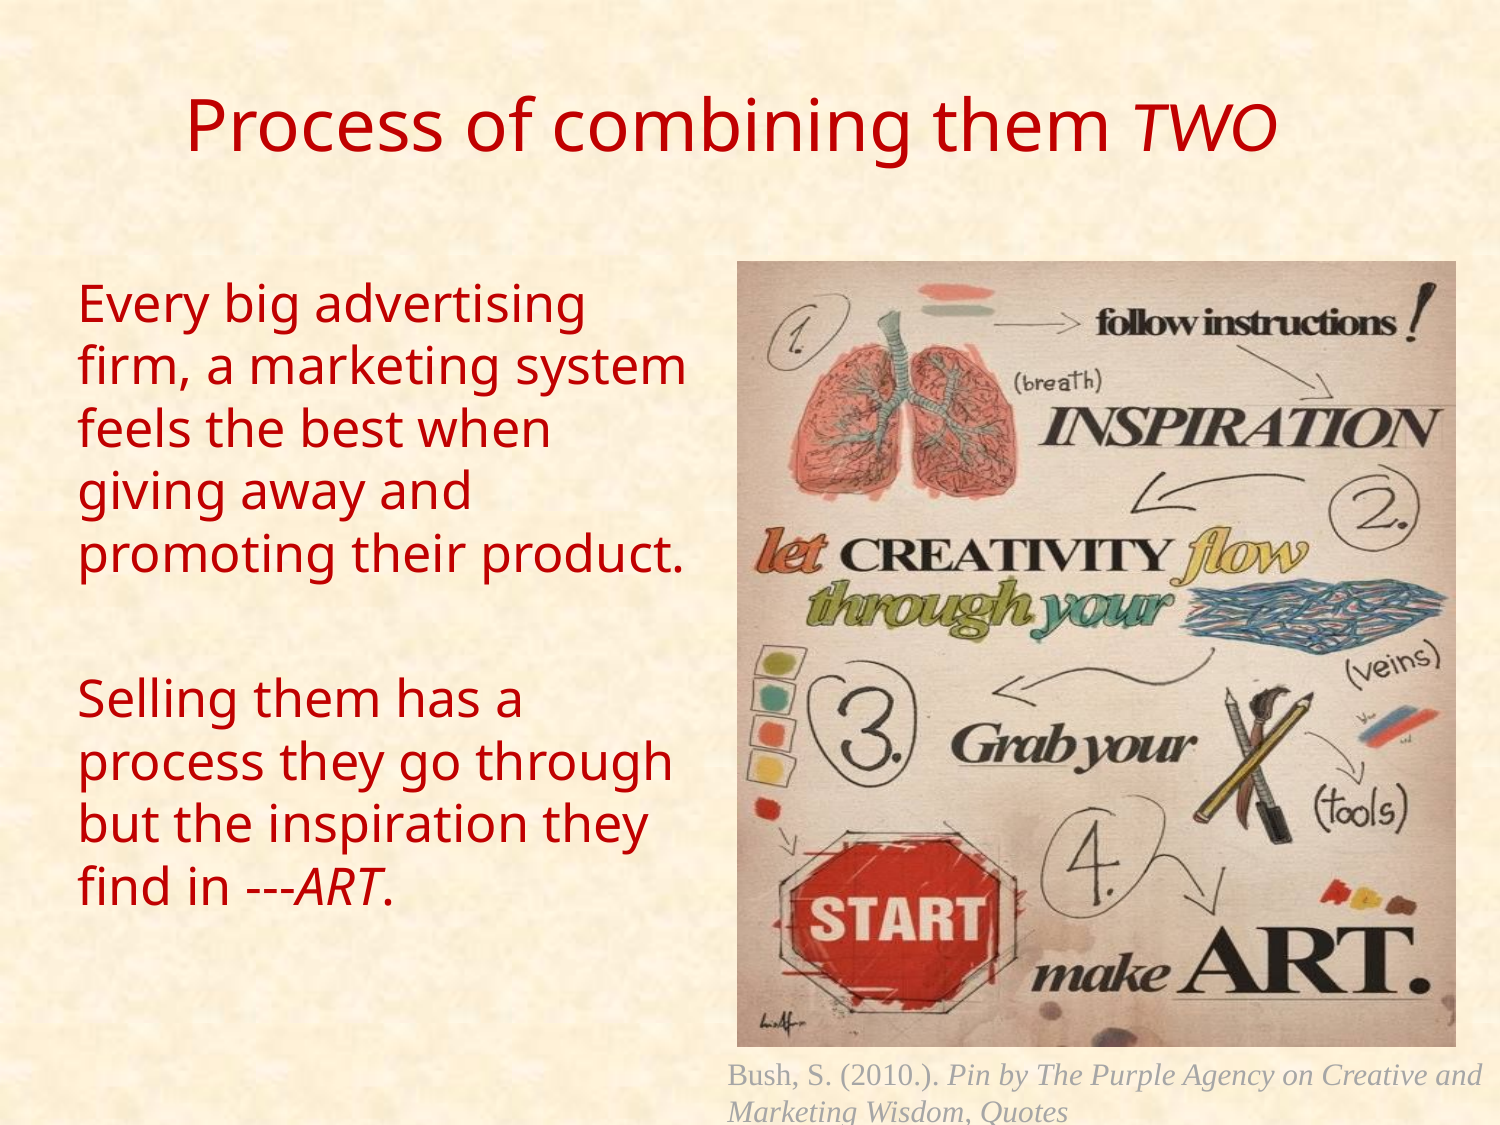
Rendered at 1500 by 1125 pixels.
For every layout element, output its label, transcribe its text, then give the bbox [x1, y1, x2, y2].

picture [0, 0, 1500, 1125]
text_box Bush, S. (2010.). Pin by The Purple Agency on Creative and Marketing Wisdom, Quotes [712, 1046, 1500, 1125]
title Process of combining them TWO [75, 45, 1388, 200]
list Every big advertising firm, a marketing system feels the best when giving away and promoting their product. Selling them has a process they go through but the inspiration they find in ---ART. [62, 262, 725, 925]
